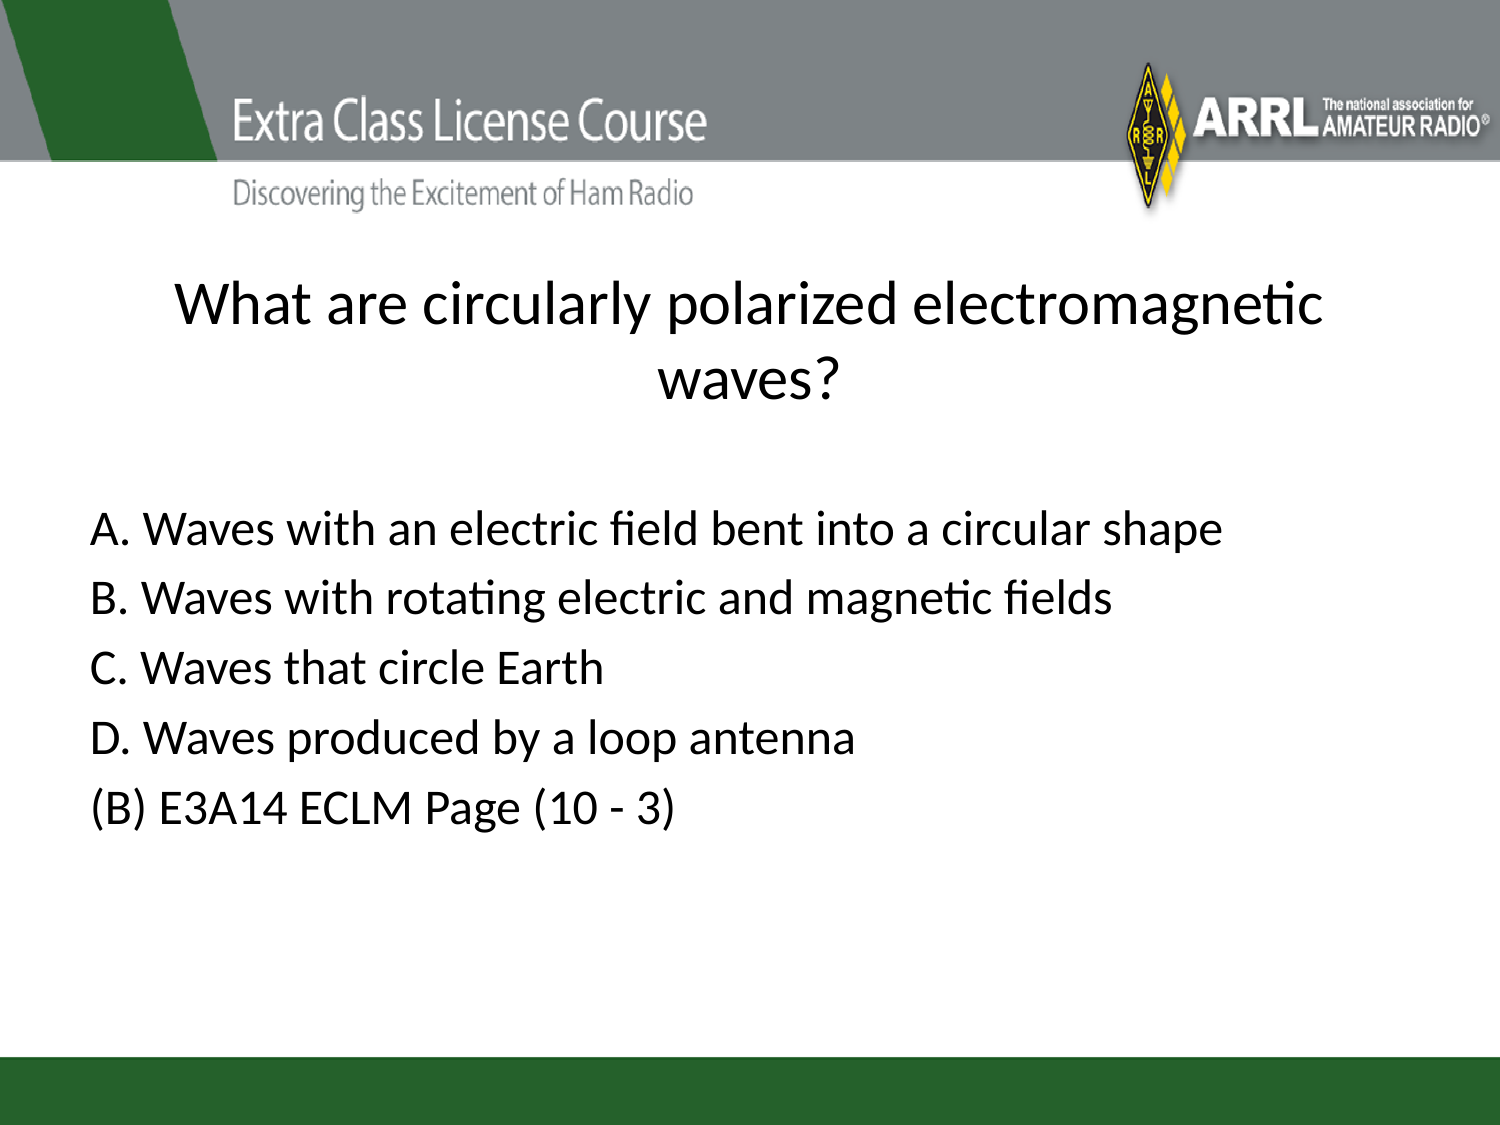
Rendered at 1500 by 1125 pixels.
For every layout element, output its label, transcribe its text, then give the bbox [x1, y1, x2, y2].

title What are circularly polarized electromagnetic waves? [75, 254, 1425, 435]
picture [0, 0, 1500, 1125]
list A. Waves with an electric field bent into a circular shape B. Waves with rotating electric and magnetic fields C. Waves that circle Earth D. Waves produced by a loop antenna (B) E3A14 ECLM Page (10 - 3) [75, 487, 1425, 1005]
